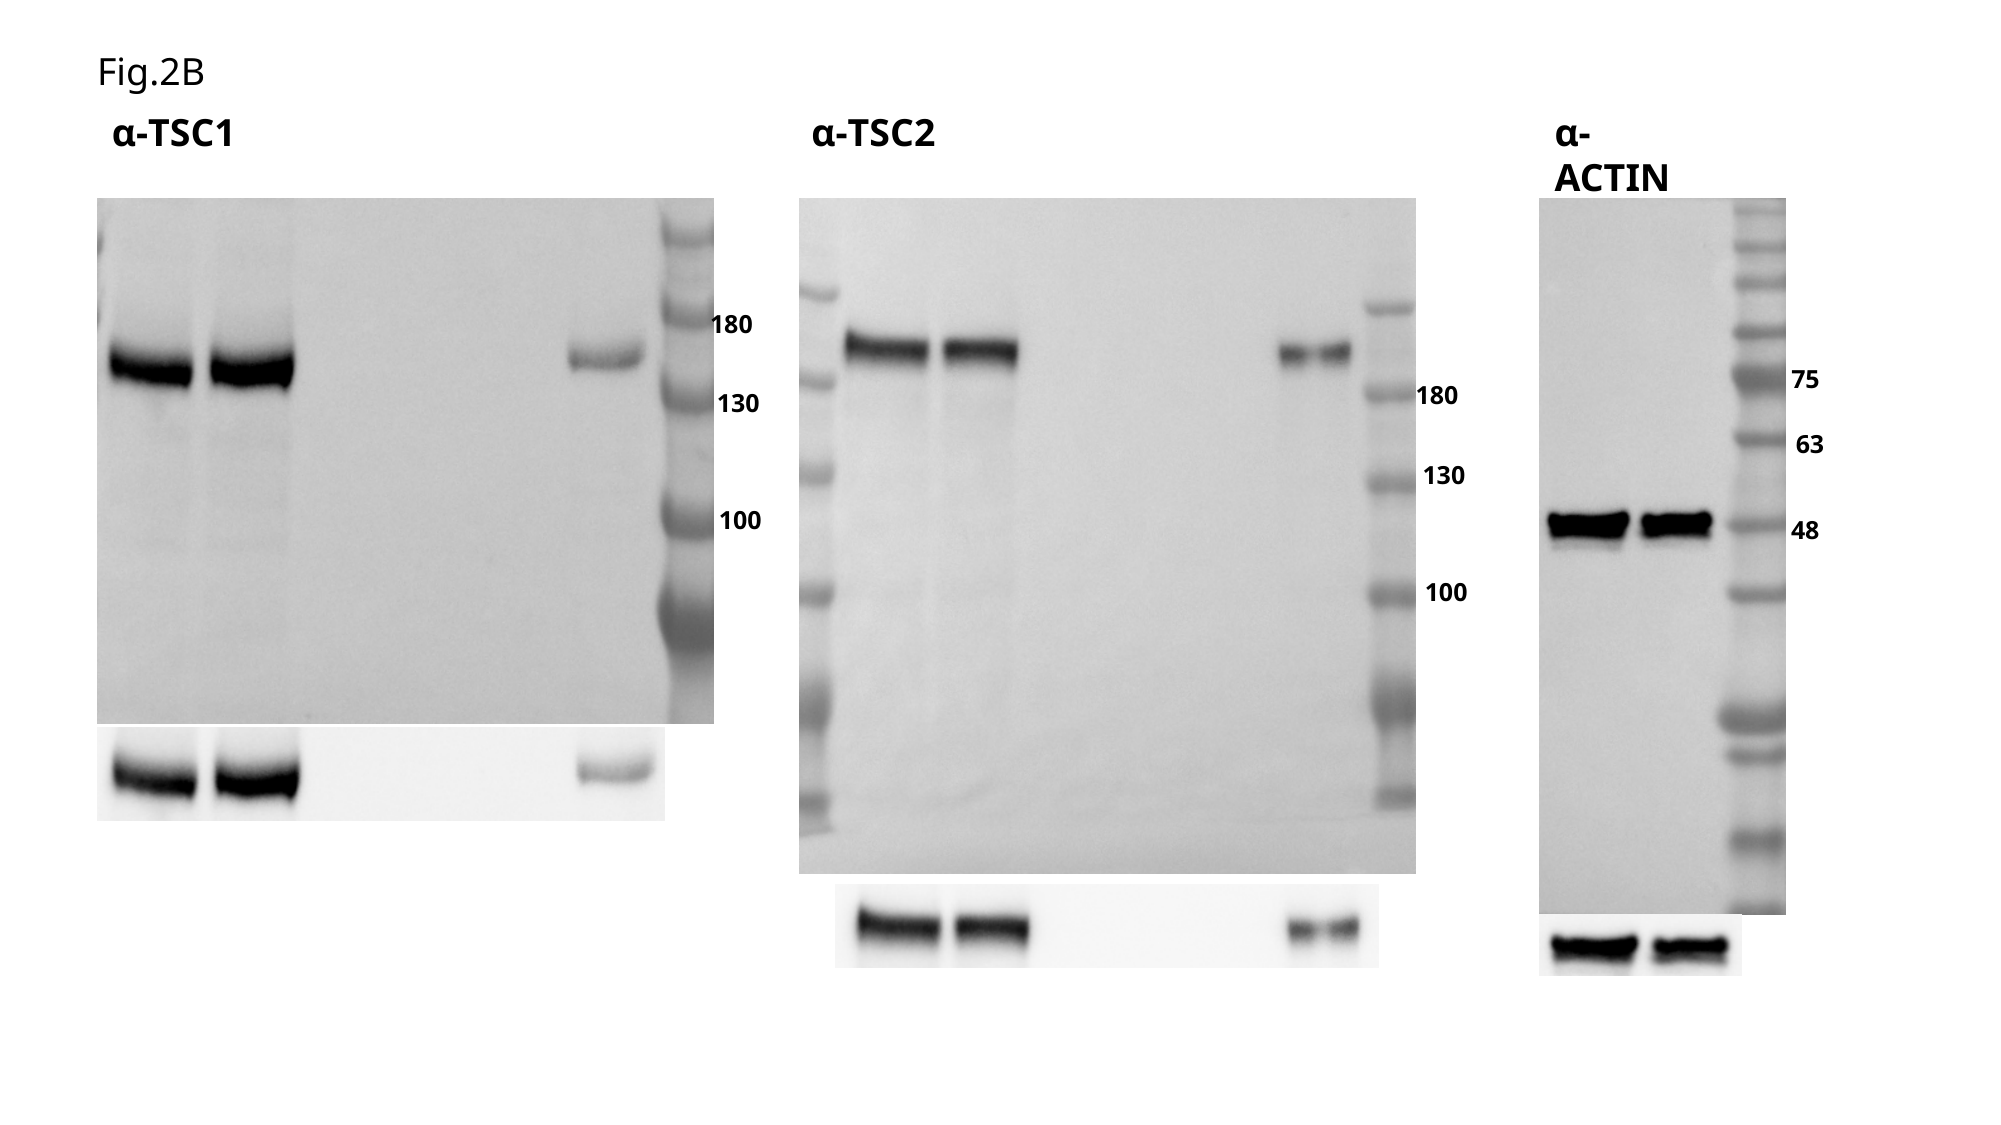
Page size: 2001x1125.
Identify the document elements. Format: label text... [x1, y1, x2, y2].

picture [97, 198, 714, 724]
text_box 48 [1786, 507, 1844, 553]
text_box 63 [1786, 421, 1849, 466]
text_box 130 [1416, 451, 1485, 497]
picture [799, 198, 1416, 874]
picture [835, 884, 1379, 968]
text_box 100 [1416, 568, 1483, 614]
text_box 130 [714, 380, 779, 425]
text_box α-ACTIN [1539, 101, 1722, 198]
text_box 100 [714, 497, 777, 542]
text_box Fig.2B [82, 40, 1083, 101]
text_box 180 [1416, 372, 1478, 418]
text_box 180 [714, 301, 772, 346]
text_box α-TSC1 [97, 101, 259, 162]
picture [97, 727, 665, 822]
picture [1539, 198, 1786, 976]
text_box α-TSC2 [796, 101, 959, 162]
text_box 75 [1786, 356, 1835, 401]
